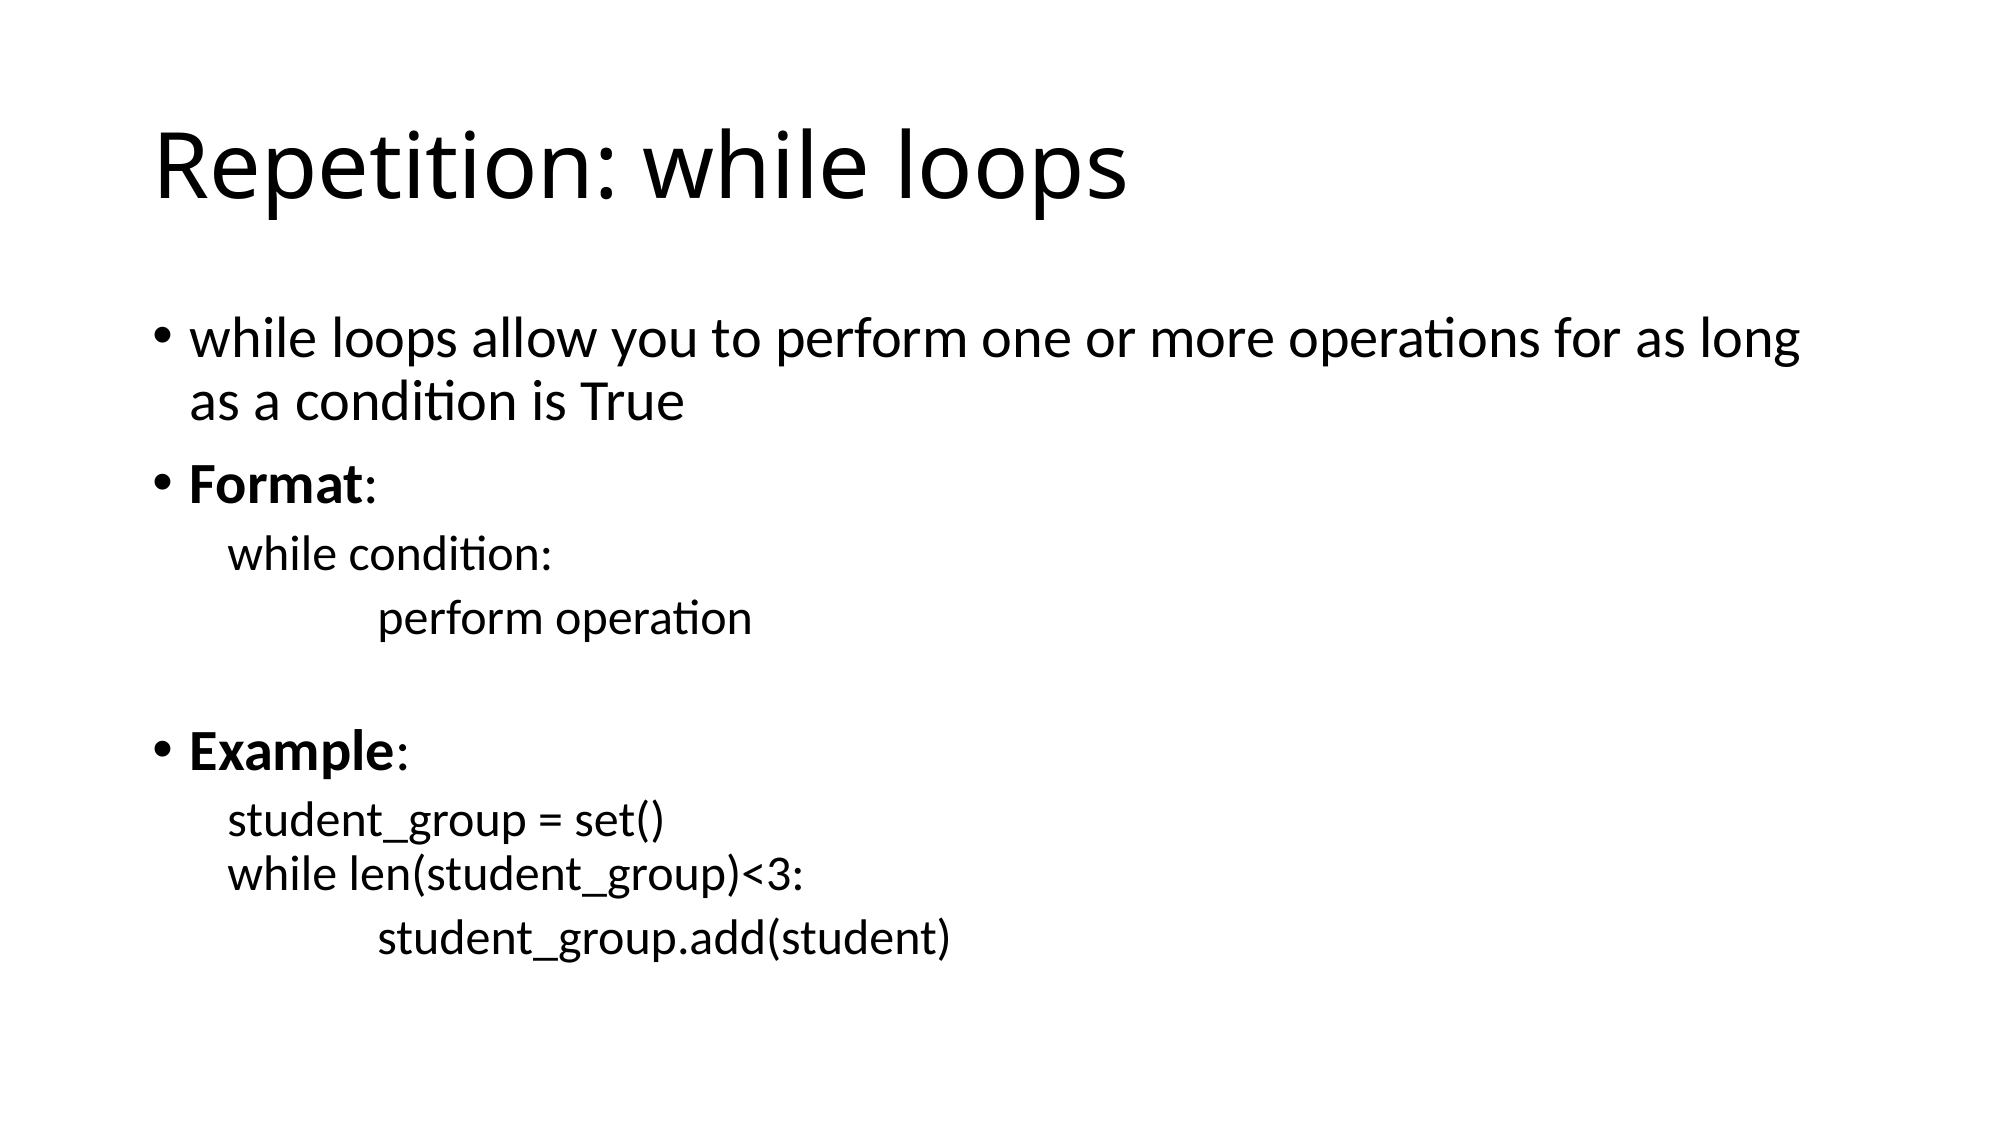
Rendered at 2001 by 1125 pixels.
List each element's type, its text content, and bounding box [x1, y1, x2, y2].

title Repetition: while loops [137, 59, 1863, 278]
list while loops allow you to perform one or more operations for as long as a condition is True Format: while condition: perform operation Example: student_group = set() while len(student_group)<3: student_group.add(student) [137, 299, 1863, 1014]
